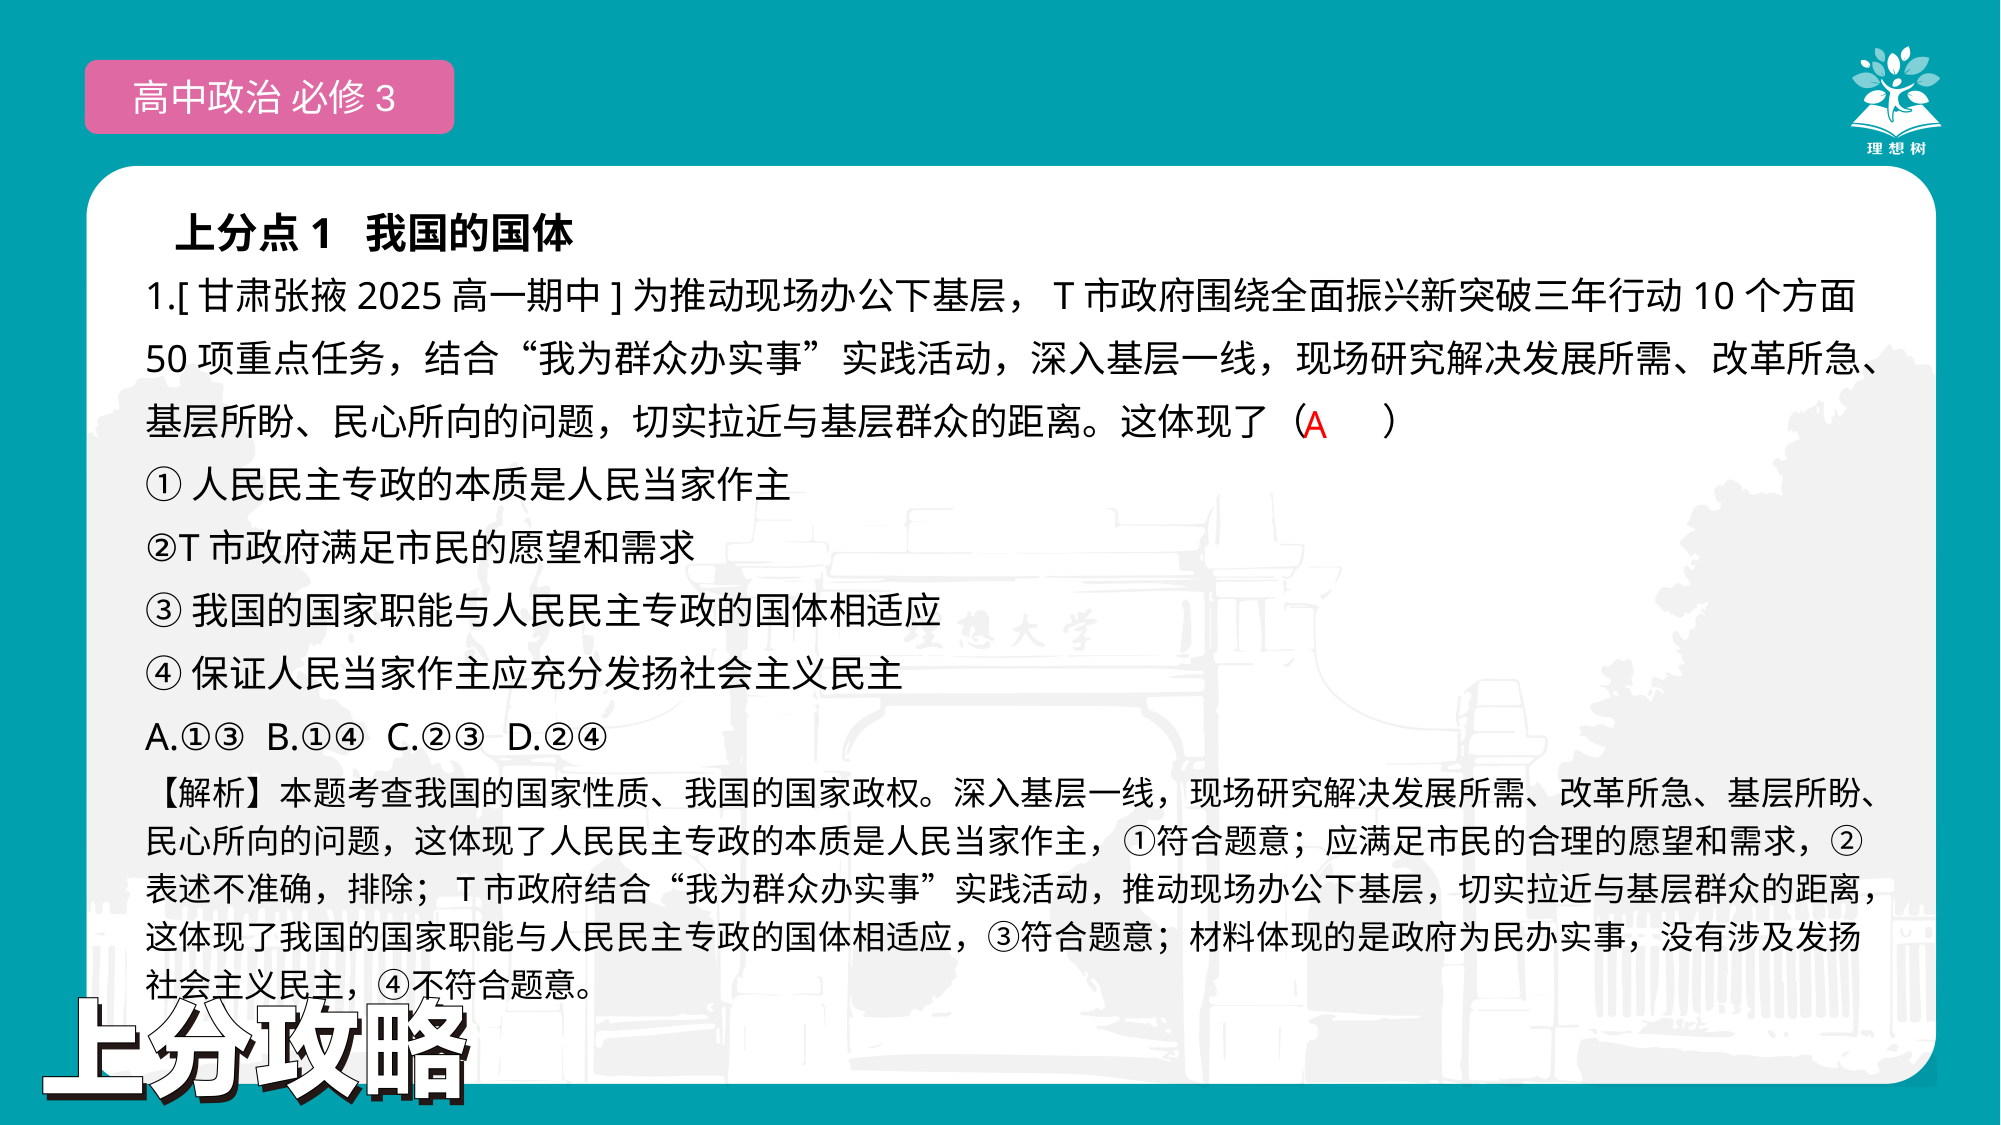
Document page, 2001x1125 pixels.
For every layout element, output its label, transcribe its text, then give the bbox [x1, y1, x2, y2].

text_box 【解析】本题考查我国的国家性质、我国的国家政权。深入基层一线，现场研究解决发展所需、改革所急、基层所盼、民心所向的问题，这体现了人民民主专政的本质是人民当家作主，①符合题意；应满足市民的合理的愿望和需求，②表述不准确，排除；T市政府结合“我为群众办实事”实践活动，推动现场办公下基层，切实拉近与基层群众的距离，这体现了我国的国家职能与人民民主专政的国体相适应，③符合题意；材料体现的是政府为民办实事，没有涉及发扬社会主义民主，④不符合题意。 [130, 757, 1880, 1012]
text_box 1.[甘肃张掖2025高一期中]为推动现场办公下基层，T市政府围绕全面振兴新突破三年行动10个方面50项重点任务，结合“我为群众办实事”实践活动，深入基层一线，现场研究解决发展所需、改革所急、基层所盼、民心所向的问题，切实拉近与基层群众的距离。这体现了（ ） ①人民民主专政的本质是人民当家作主 ②T市政府满足市民的愿望和需求 ③我国的国家职能与人民民主专政的国体相适应 ④保证人民当家作主应充分发扬社会主义民主 A.①③ B.①④ C.②③ D.②④ [130, 246, 1880, 757]
text_box A [1278, 371, 1396, 454]
picture [0, 0, 2001, 1125]
text_box 高中政治 必修3 [83, 58, 456, 135]
text_box 上分点1 我国的国体 [159, 199, 1206, 264]
